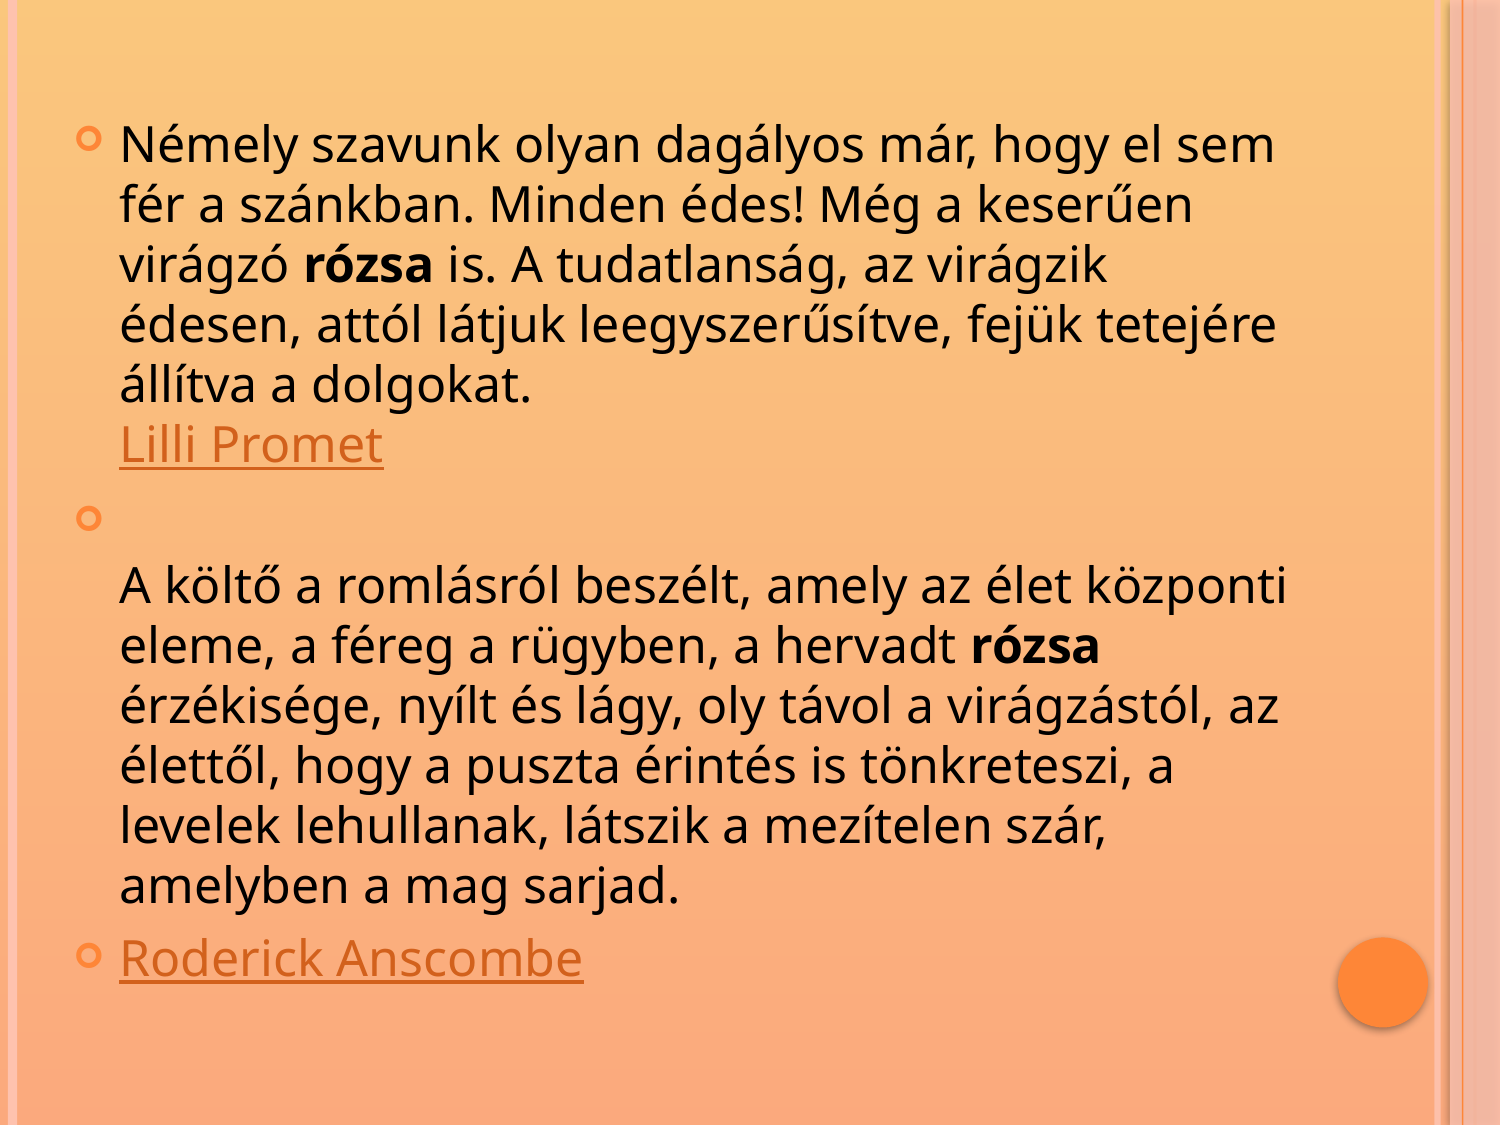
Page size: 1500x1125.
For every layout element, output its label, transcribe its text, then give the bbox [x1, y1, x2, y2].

list Némely szavunk olyan dagályos már, hogy el sem fér a szánkban. Minden édes! Még a keserűen virágzó rózsa is. A tudatlanság, az virágzik édesen, attól látjuk leegyszerűsítve, fejük tetejére állítva a dolgokat. Lilli Promet A költő a romlásról beszélt, amely az élet központi eleme, a féreg a rügyben, a hervadt rózsa érzékisége, nyílt és lágy, oly távol a virágzástól, az élettől, hogy a puszta érintés is tönkreteszi, a levelek lehullanak, látszik a mezítelen szár, amelyben a mag sarjad. Roderick Anscombe [58, 105, 1312, 1004]
